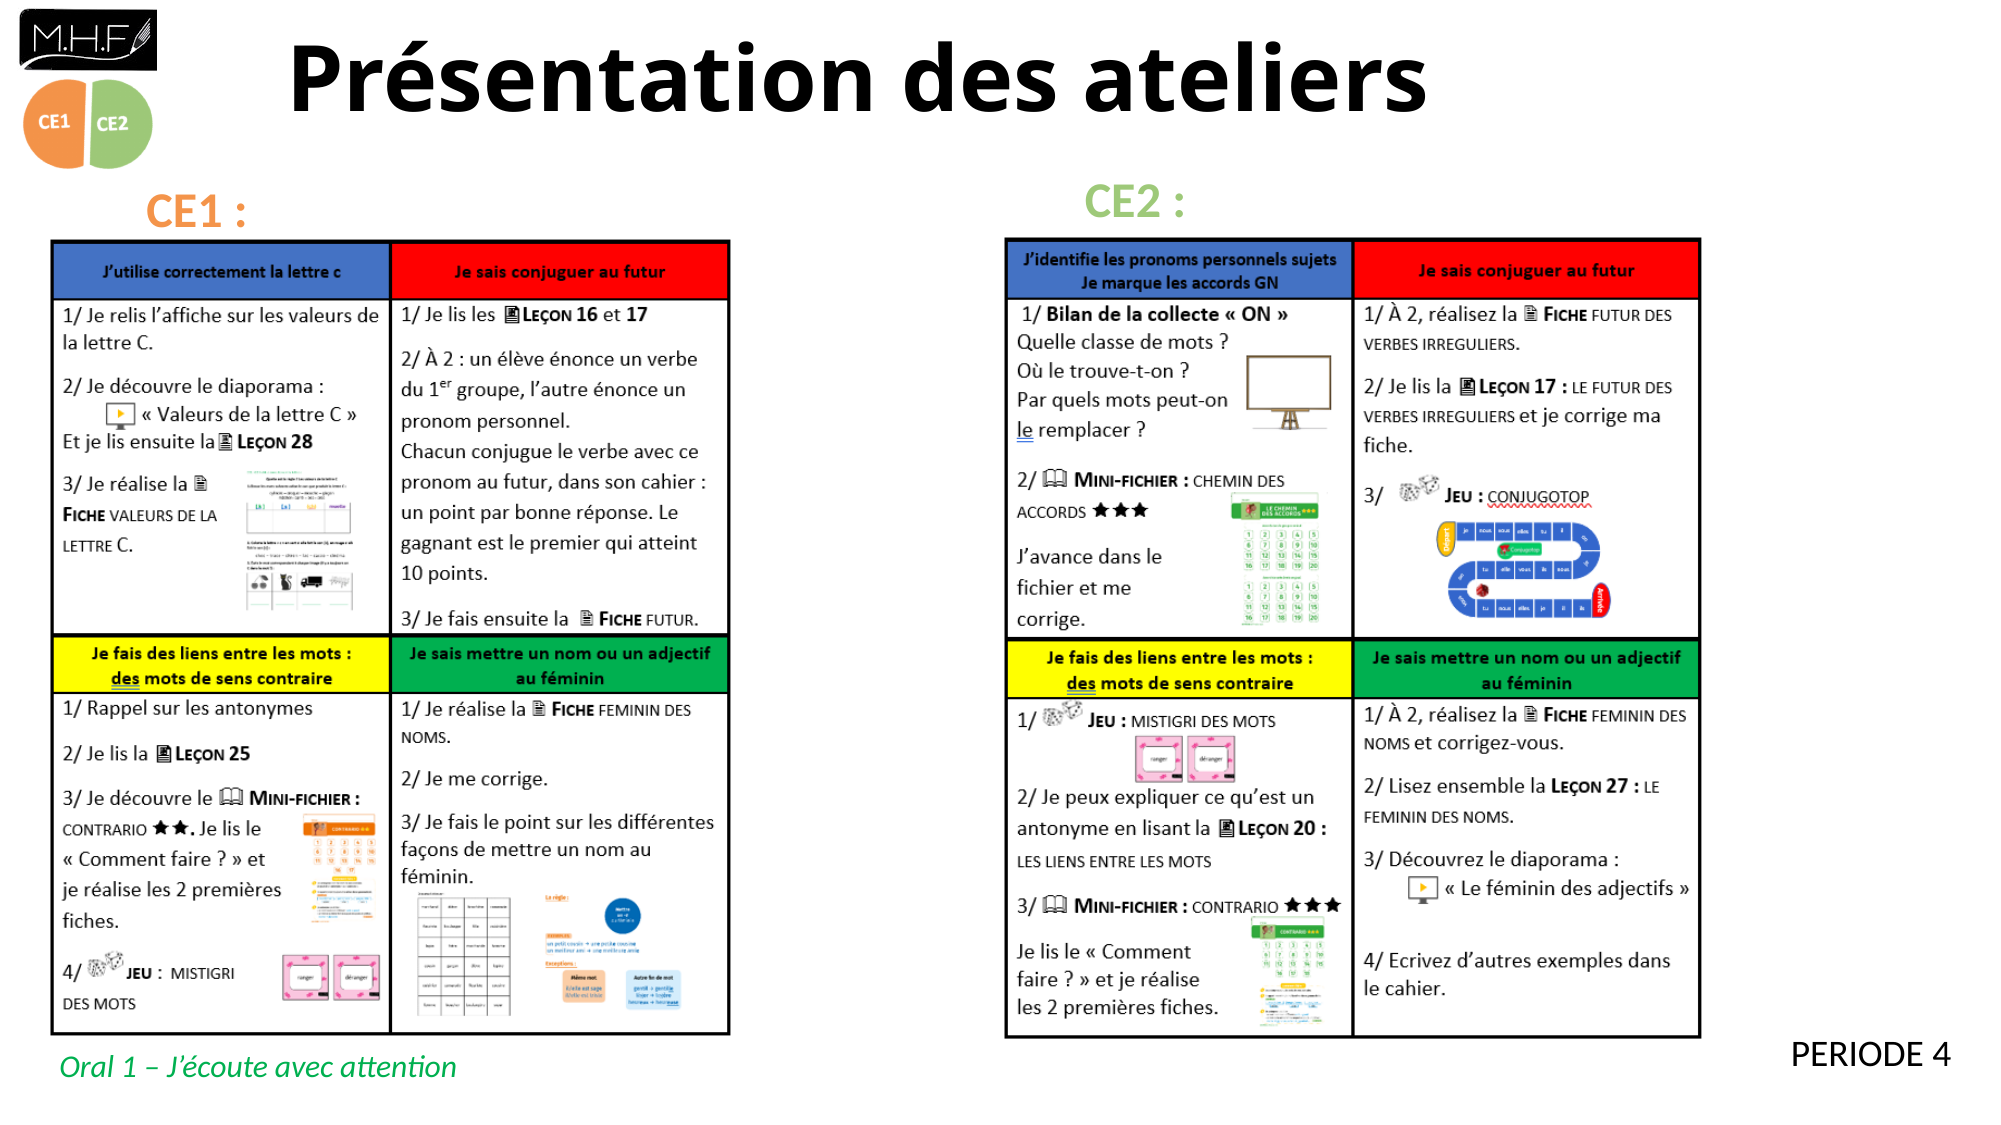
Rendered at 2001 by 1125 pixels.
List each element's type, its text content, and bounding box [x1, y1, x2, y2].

title Présentation des ateliers [271, 7, 1818, 156]
picture [1, 7, 177, 207]
text_box Oral 1 – J’écoute avec attention [44, 1038, 1346, 1092]
picture [999, 232, 1707, 1042]
text_box CE1 : [131, 170, 782, 245]
text_box CE2 : [1069, 155, 1967, 235]
text_box PERIODE 4 [1362, 1021, 1967, 1082]
picture [44, 232, 737, 1042]
